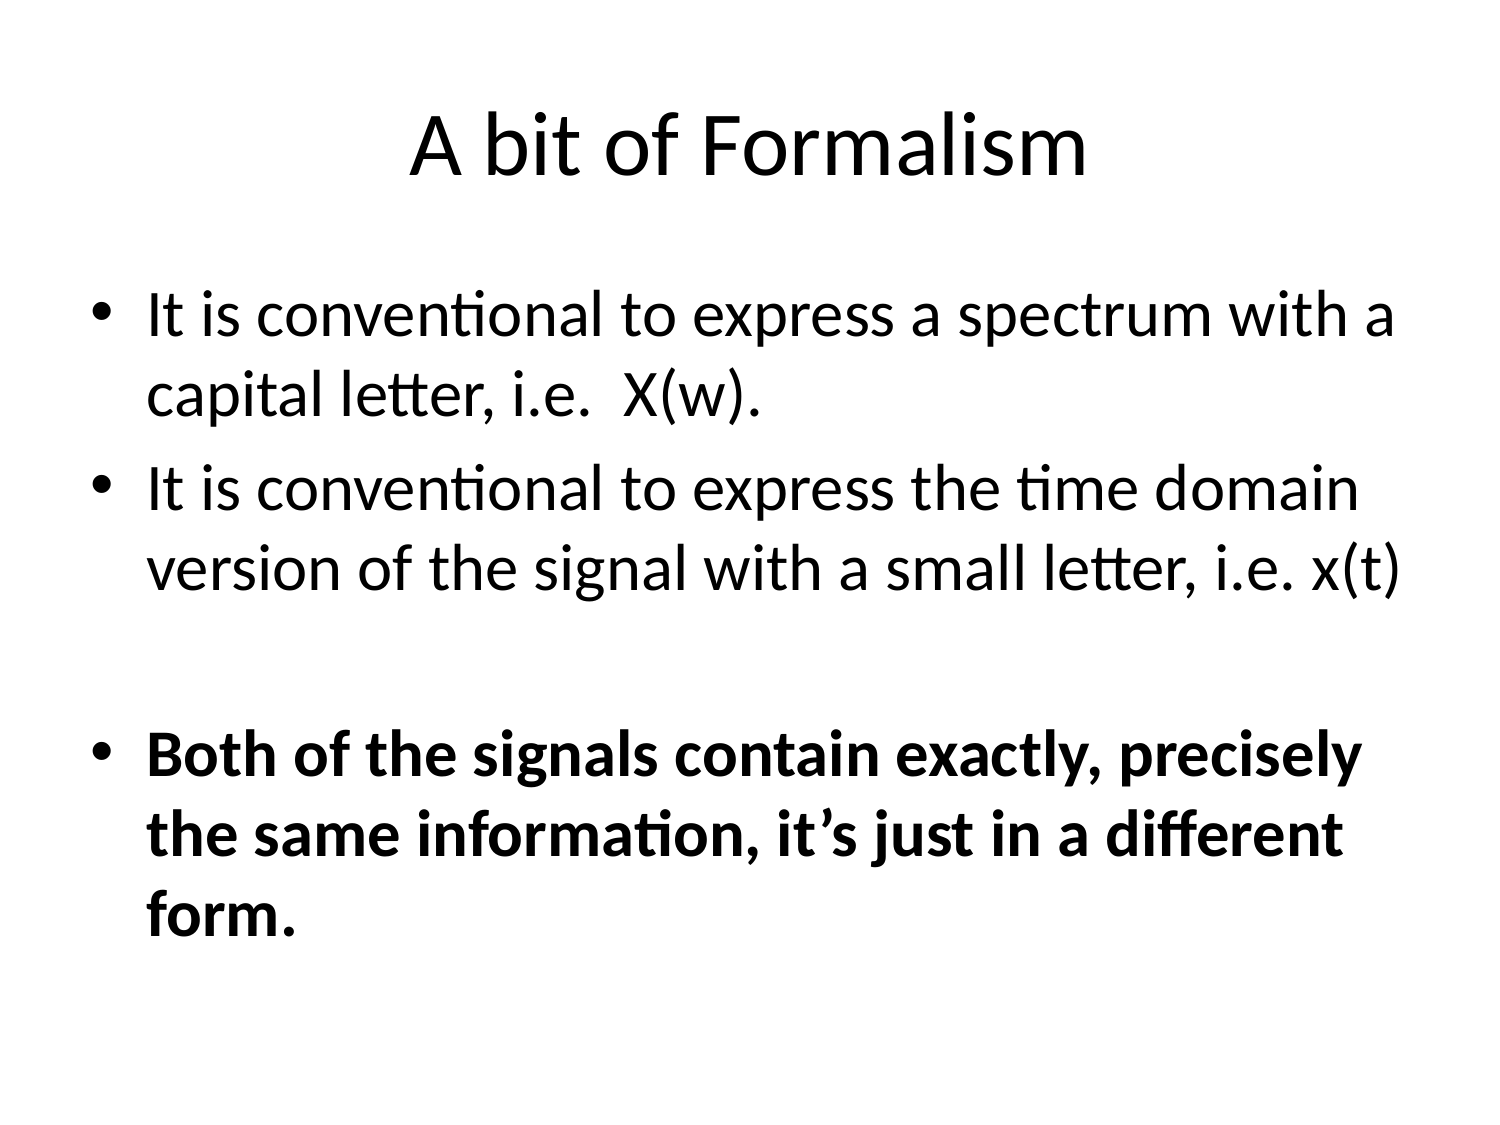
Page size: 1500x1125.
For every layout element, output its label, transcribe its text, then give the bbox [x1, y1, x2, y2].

title A bit of Formalism [75, 45, 1425, 233]
list It is conventional to express a spectrum with a capital letter, i.e. X(w). It is conventional to express the time domain version of the signal with a small letter, i.e. x(t) Both of the signals contain exactly, precisely the same information, it’s just in a different form. [75, 262, 1425, 1005]
